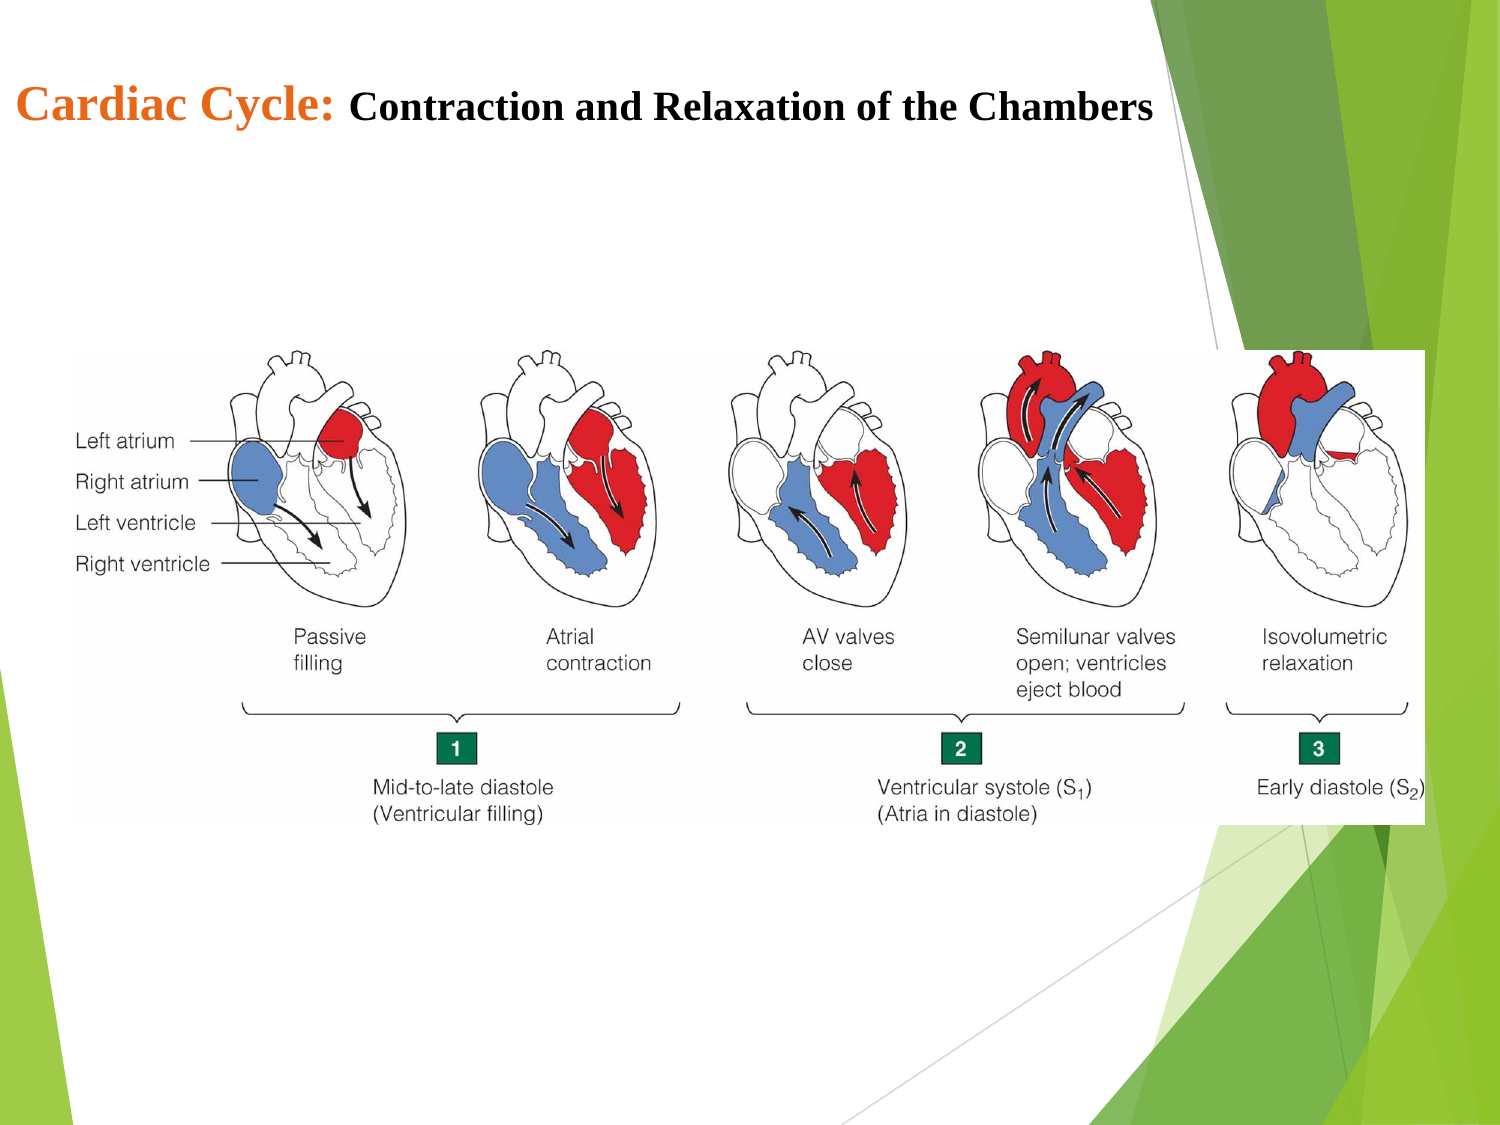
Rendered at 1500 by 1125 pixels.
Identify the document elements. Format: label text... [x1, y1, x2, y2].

title Cardiac Cycle: Contraction and Relaxation of the Chambers [0, 62, 1350, 176]
picture [75, 350, 1425, 825]
